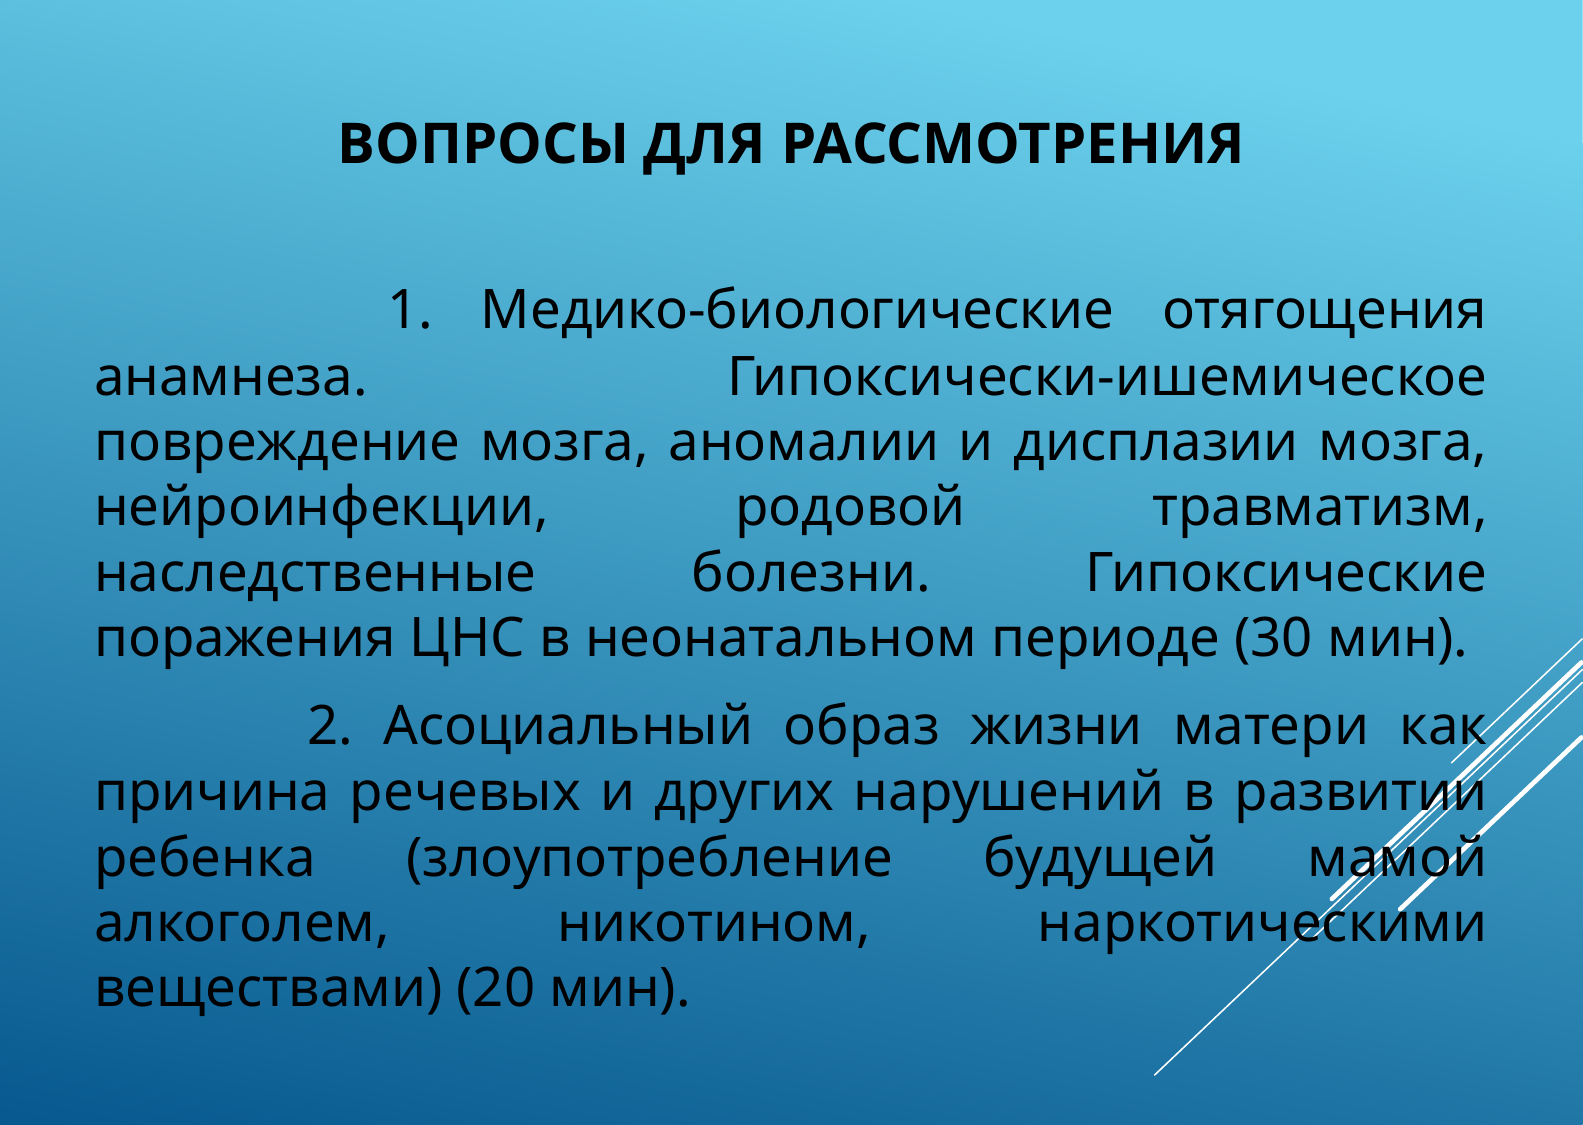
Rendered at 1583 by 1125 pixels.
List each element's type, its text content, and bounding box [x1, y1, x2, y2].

title Вопросы для рассмотрения [79, 66, 1504, 262]
list 1. Медико-биологические отягощения анамнеза. Гипоксически-ишемическое повреждение мозга, аномалии и дисплазии мозга, нейроинфекции, родовой травматизм, наследственные болезни. Гипоксические поражения ЦНС в неонатальном периоде (30 мин). 2. Асоциальный образ жизни матери как причина речевых и других нарушений в развитии ребенка (злоупотребление будущей мамой алкоголем, никотином, наркотическими веществами) (20 мин). [79, 262, 1504, 1071]
